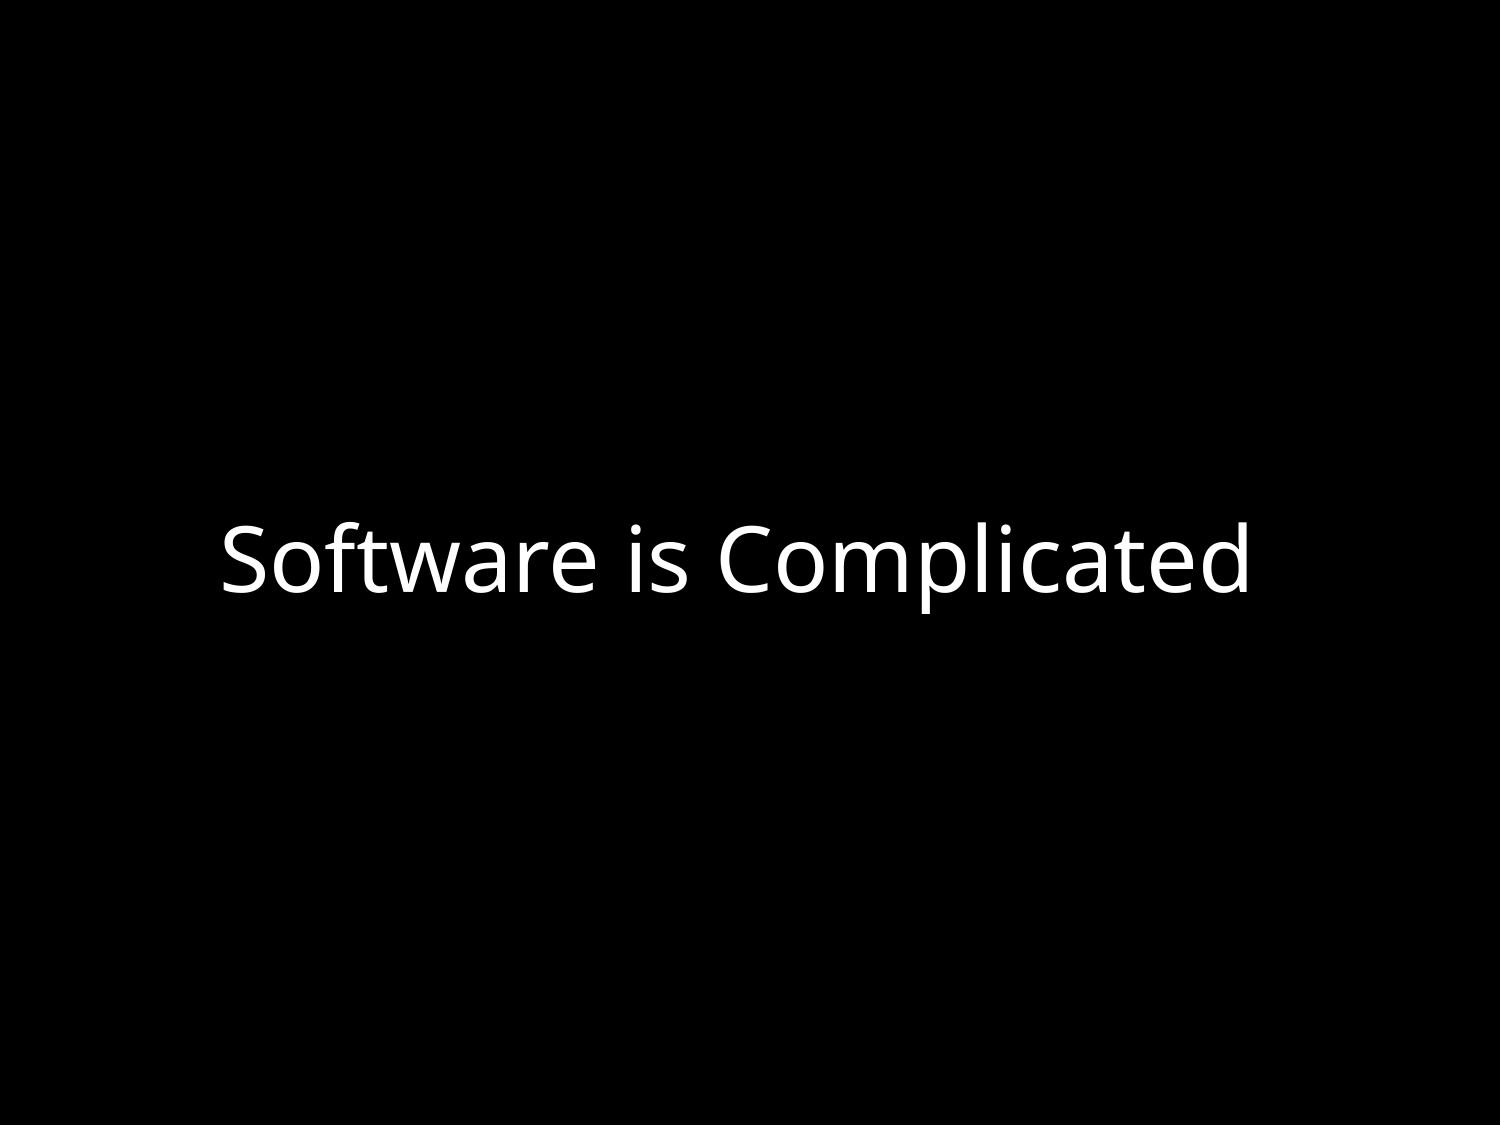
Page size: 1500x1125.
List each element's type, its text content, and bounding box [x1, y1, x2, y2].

title Software is Complicated [62, 462, 1413, 650]
